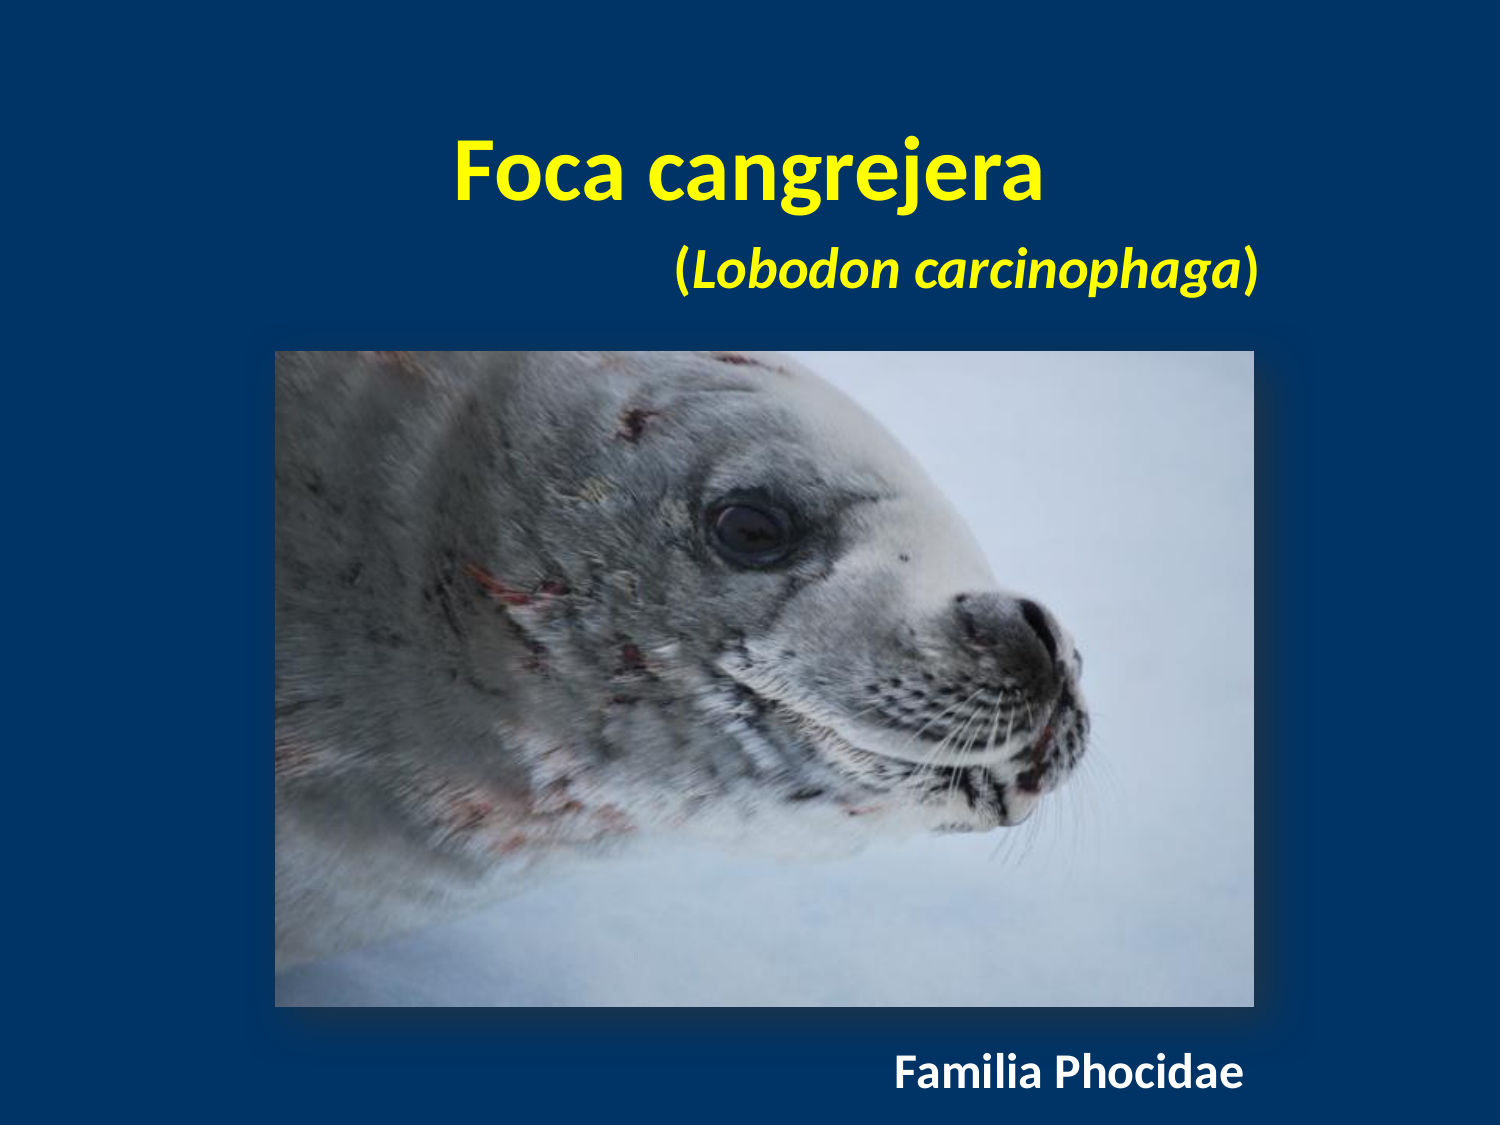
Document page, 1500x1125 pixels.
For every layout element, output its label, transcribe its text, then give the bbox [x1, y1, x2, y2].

title Foca cangrejera [75, 70, 1425, 258]
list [274, 350, 1255, 1007]
text_box Familia Phocidae [868, 1051, 1260, 1106]
text_box (Lobodon carcinophaga) [659, 222, 1277, 308]
